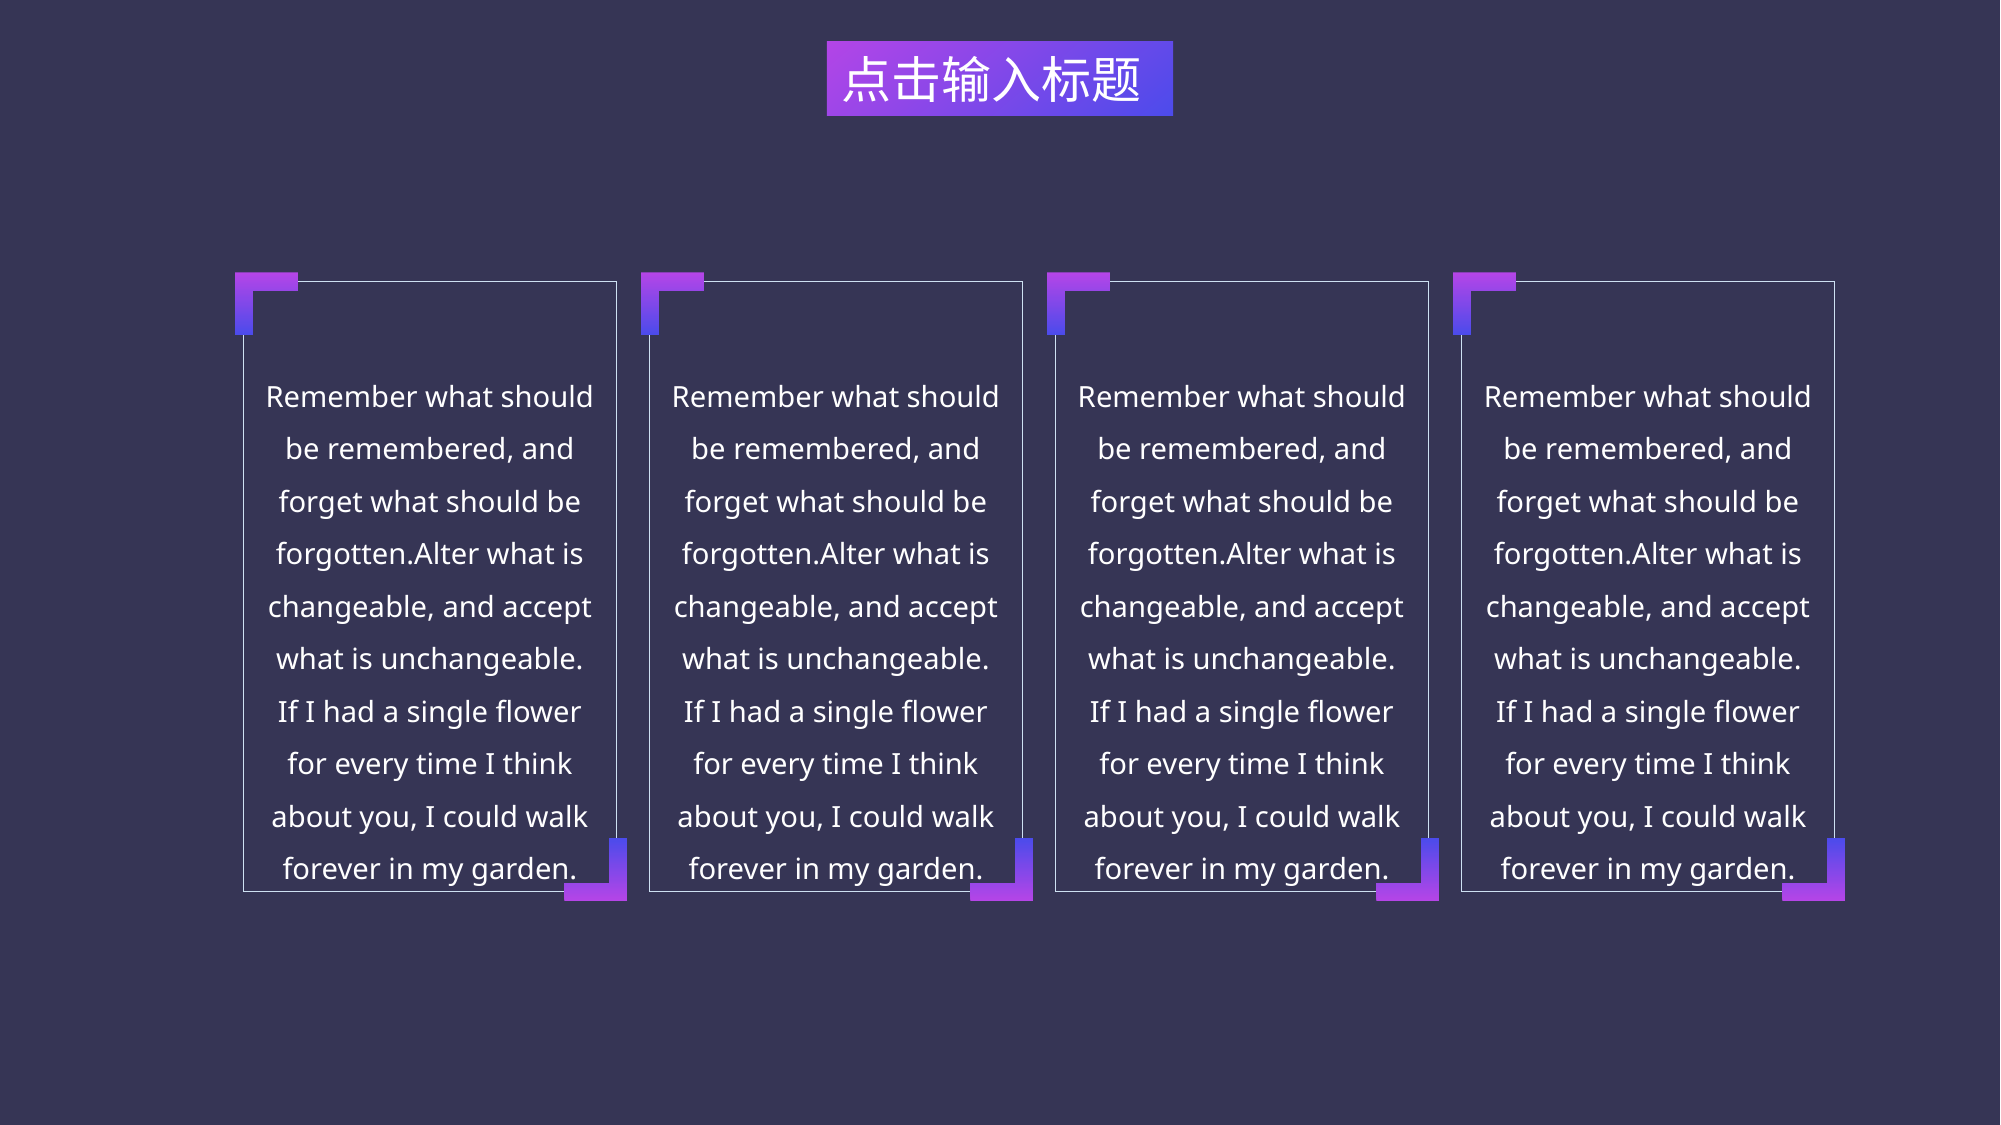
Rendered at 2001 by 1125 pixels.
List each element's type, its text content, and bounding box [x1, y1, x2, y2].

text_box 点击输入标题 [826, 41, 1174, 116]
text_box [1046, 272, 1440, 901]
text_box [1452, 272, 1846, 901]
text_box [640, 272, 1034, 901]
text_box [234, 272, 628, 901]
